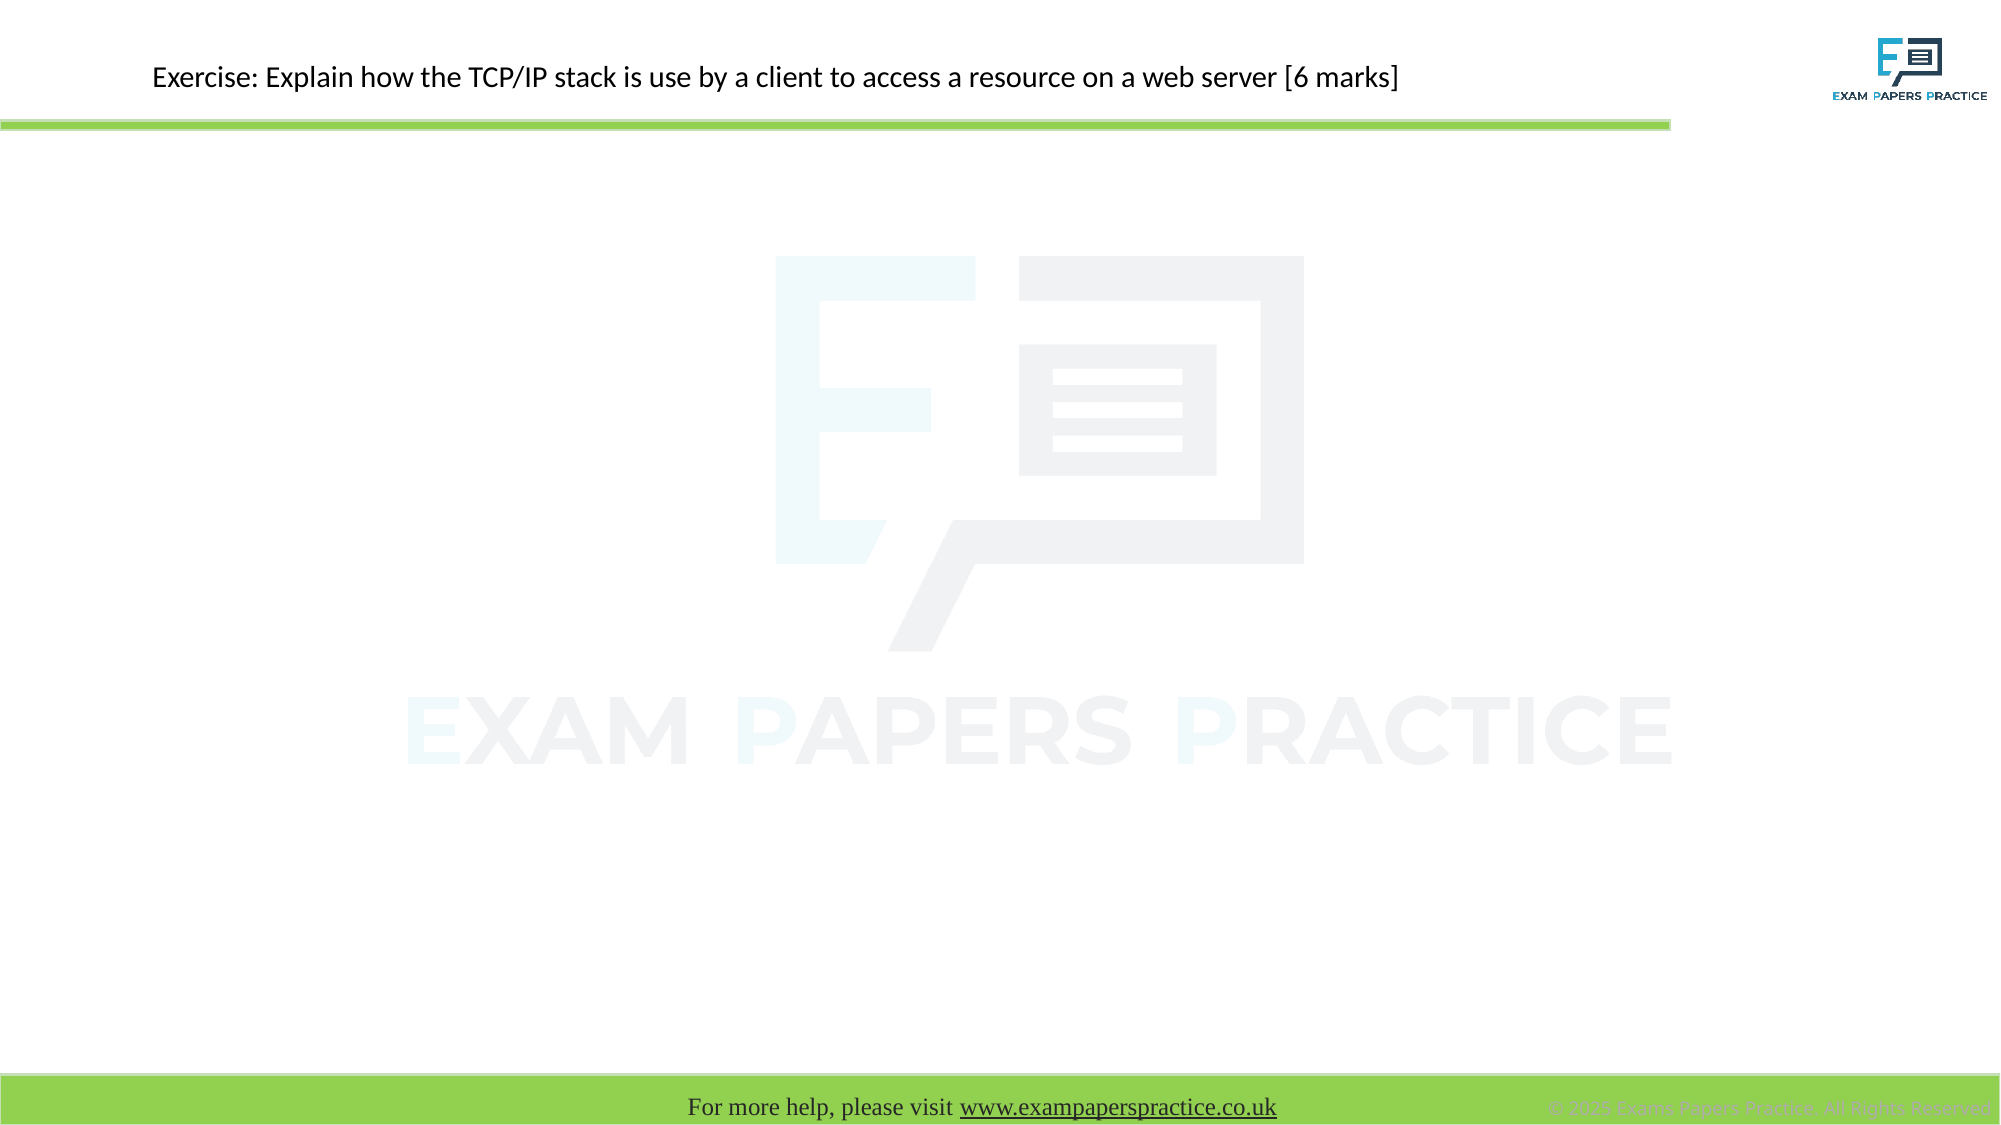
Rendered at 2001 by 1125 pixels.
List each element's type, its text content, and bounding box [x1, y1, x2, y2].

title Exercise: Explain how the TCP/IP stack is use by a client to access a resource on a web server [6 marks] [137, 52, 1863, 162]
